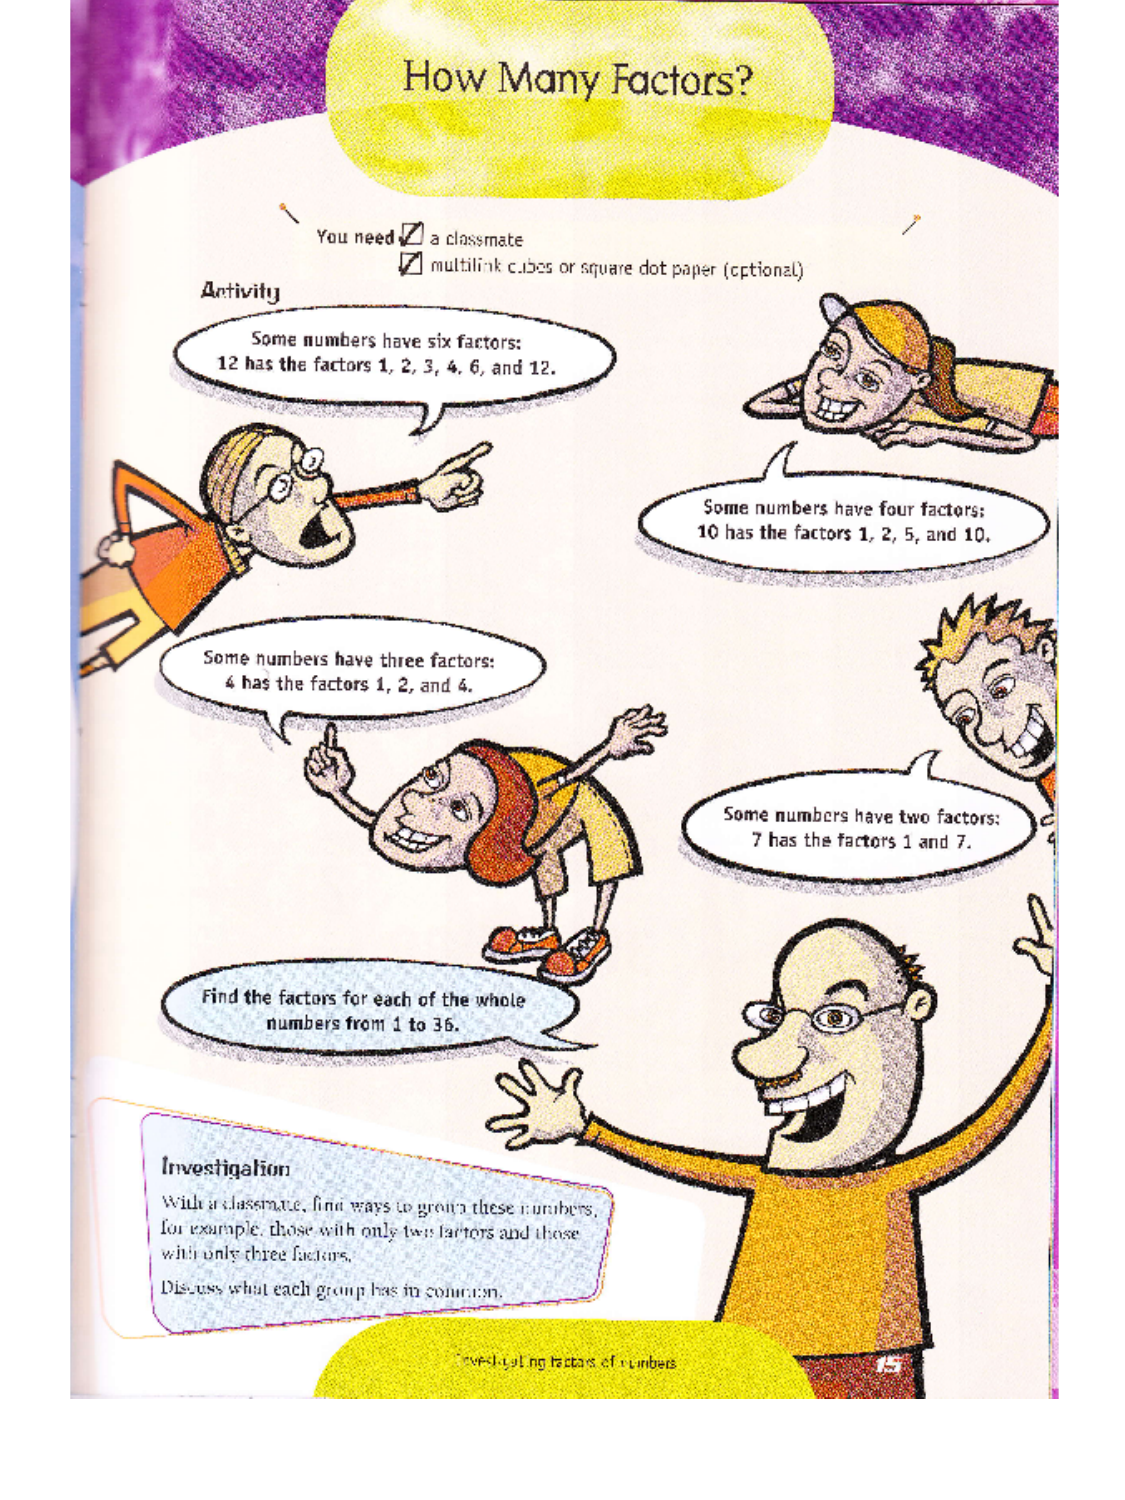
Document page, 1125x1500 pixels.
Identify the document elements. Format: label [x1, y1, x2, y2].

text_box [70, 0, 1059, 1399]
